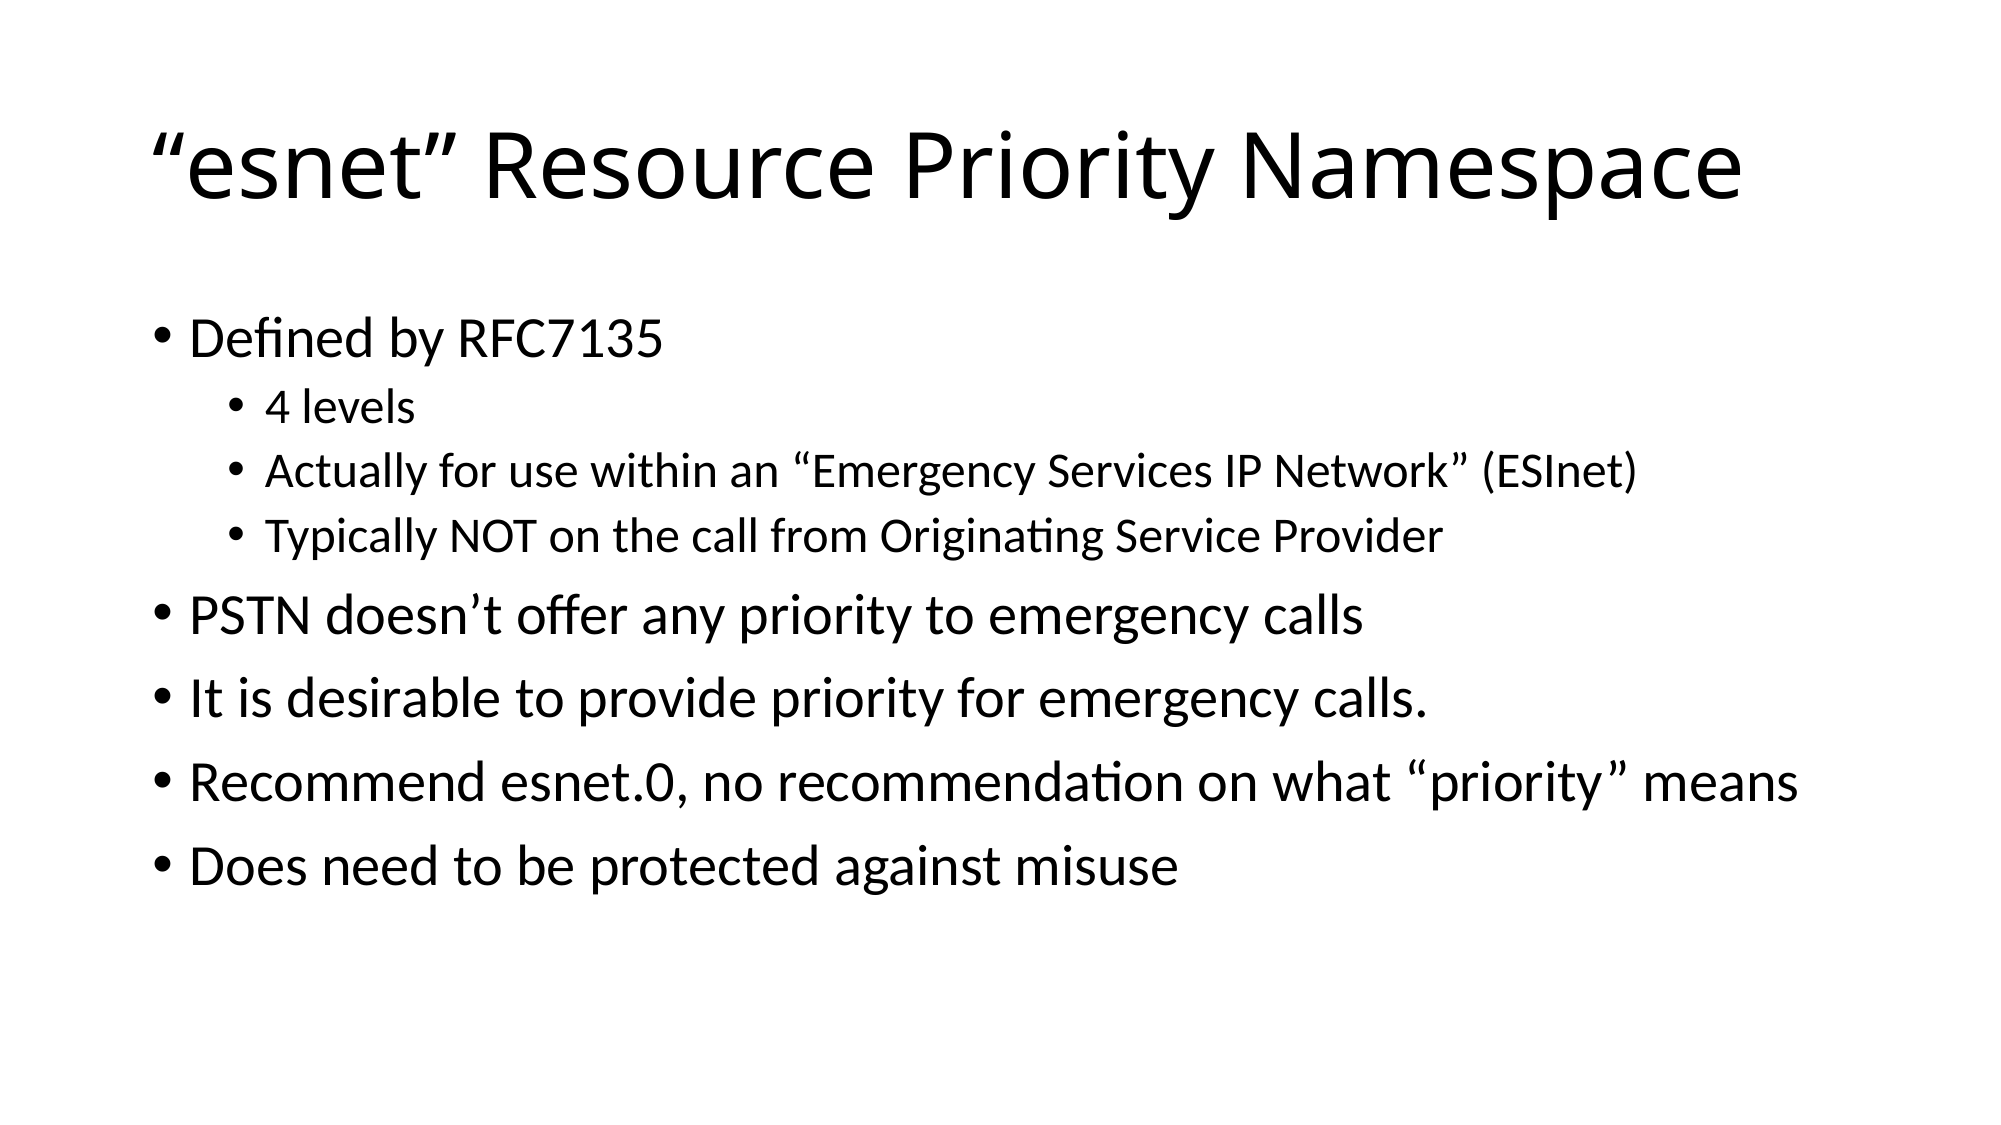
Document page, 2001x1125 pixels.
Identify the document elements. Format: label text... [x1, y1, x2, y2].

title “esnet” Resource Priority Namespace [137, 59, 1863, 278]
list Defined by RFC7135 4 levels Actually for use within an “Emergency Services IP Network” (ESInet) Typically NOT on the call from Originating Service Provider PSTN doesn’t offer any priority to emergency calls It is desirable to provide priority for emergency calls. Recommend esnet.0, no recommendation on what “priority” means Does need to be protected against misuse [137, 299, 1863, 1014]
